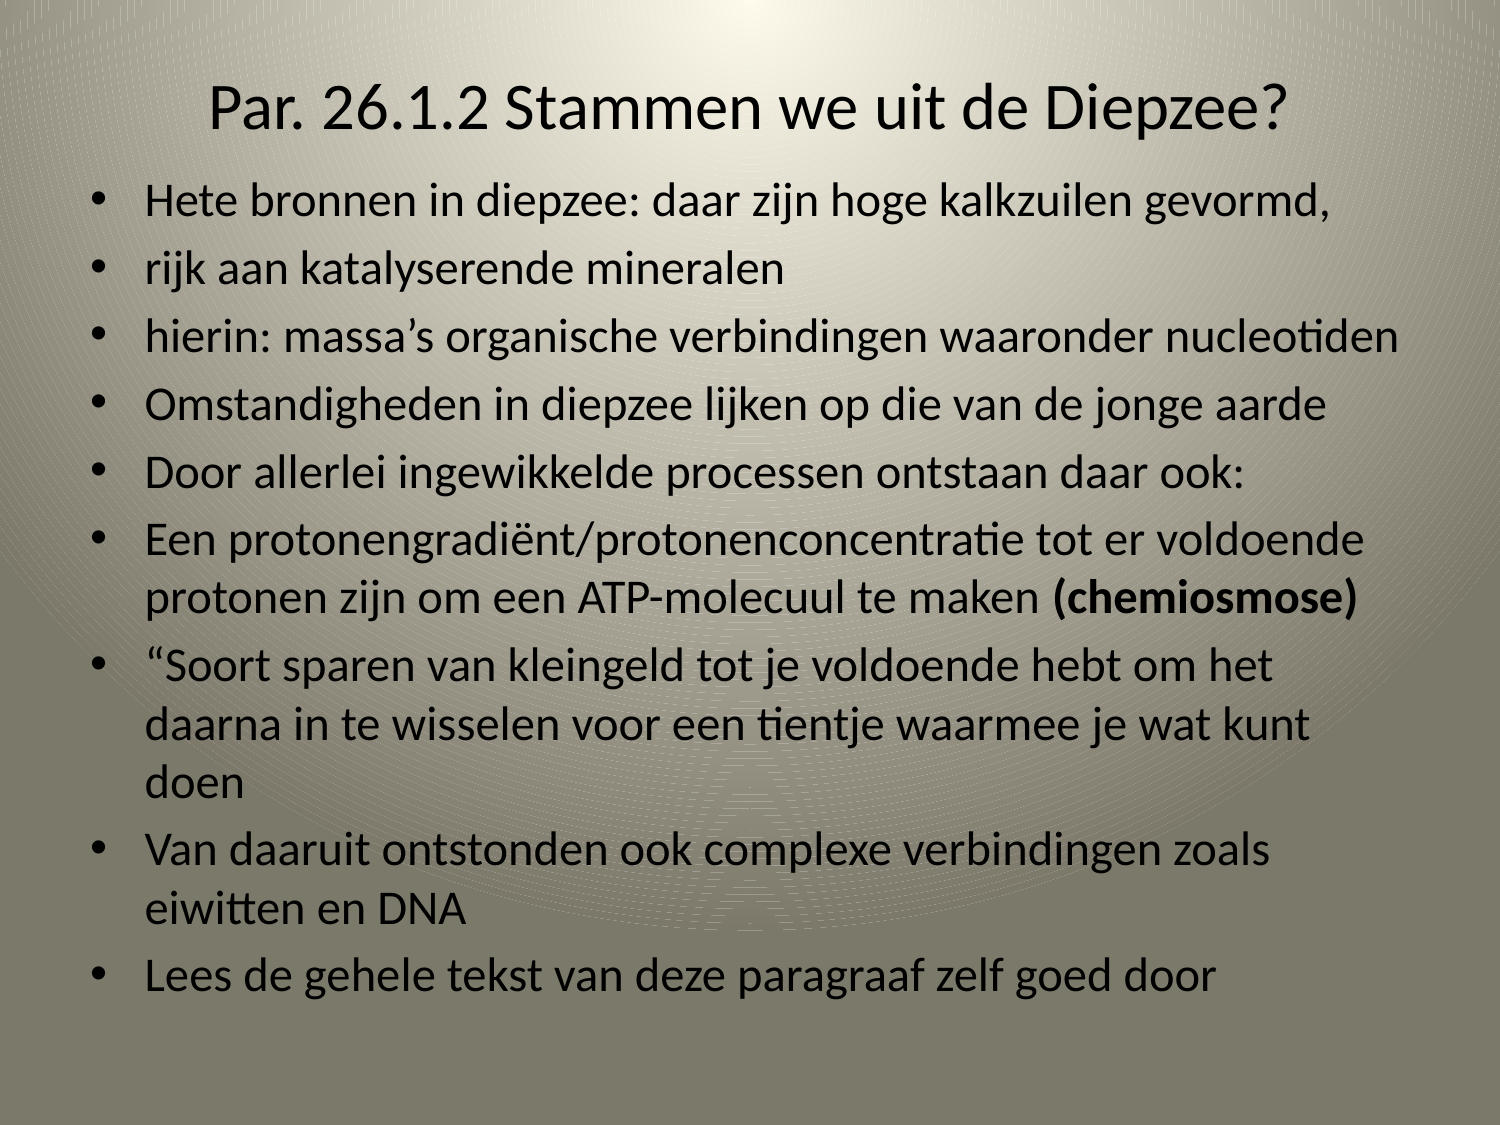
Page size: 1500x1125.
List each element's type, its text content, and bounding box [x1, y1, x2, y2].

list Hete bronnen in diepzee: daar zijn hoge kalkzuilen gevormd, rijk aan katalyserende mineralen hierin: massa’s organische verbindingen waaronder nucleotiden Omstandigheden in diepzee lijken op die van de jonge aarde Door allerlei ingewikkelde processen ontstaan daar ook: Een protonengradiënt/protonenconcentratie tot er voldoende protonen zijn om een ATP-molecuul te maken (chemiosmose) “Soort sparen van kleingeld tot je voldoende hebt om het daarna in te wisselen voor een tientje waarmee je wat kunt doen Van daaruit ontstonden ook complexe verbindingen zoals eiwitten en DNA Lees de gehele tekst van deze paragraaf zelf goed door [75, 160, 1425, 1071]
title Par. 26.1.2 Stammen we uit de Diepzee? [75, 45, 1425, 160]
